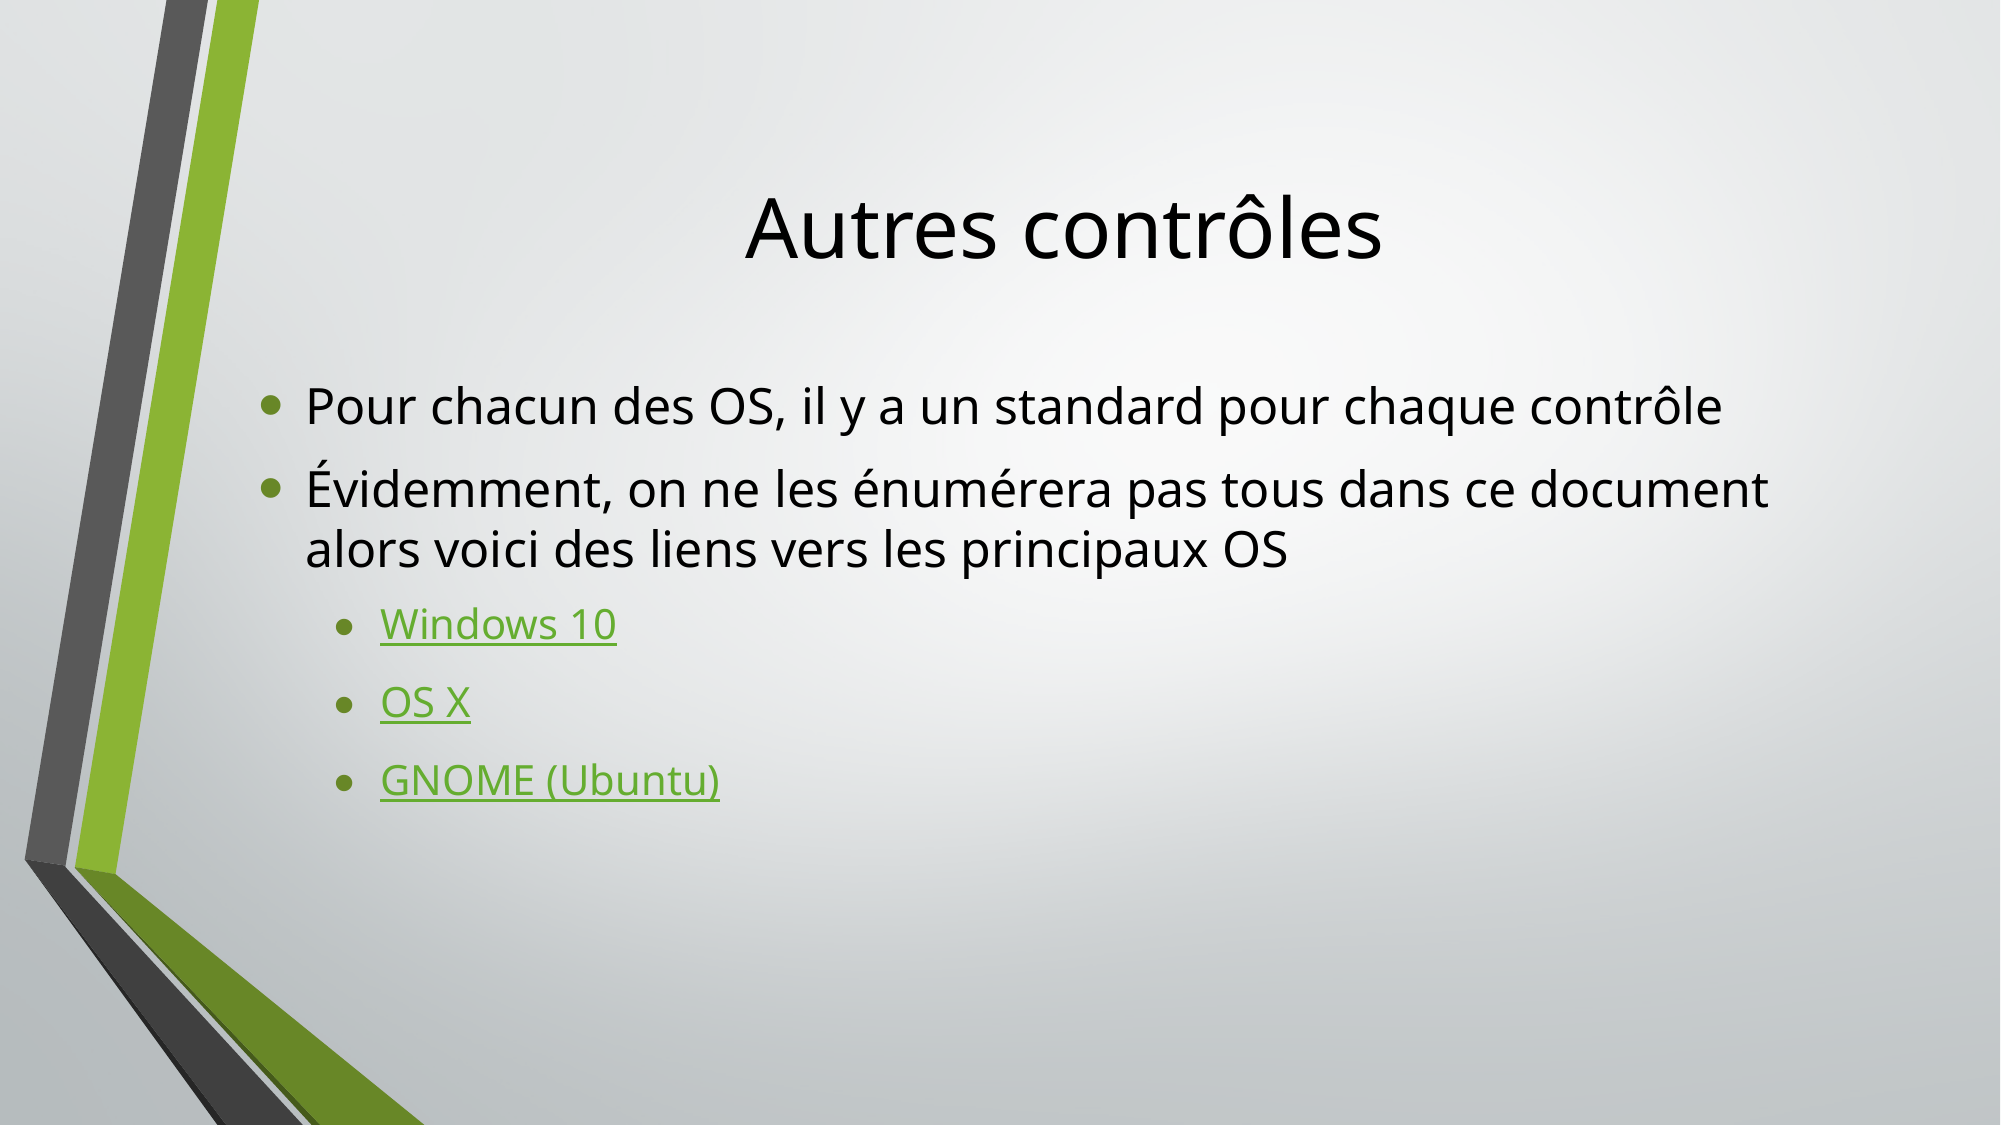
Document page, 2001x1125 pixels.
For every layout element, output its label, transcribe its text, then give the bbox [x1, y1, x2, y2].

list Pour chacun des OS, il y a un standard pour chaque contrôle Évidemment, on ne les énumérera pas tous dans ce document alors voici des liens vers les principaux OS Windows 10 OS X GNOME (Ubuntu) [243, 345, 1887, 950]
title Autres contrôles [243, 112, 1887, 338]
